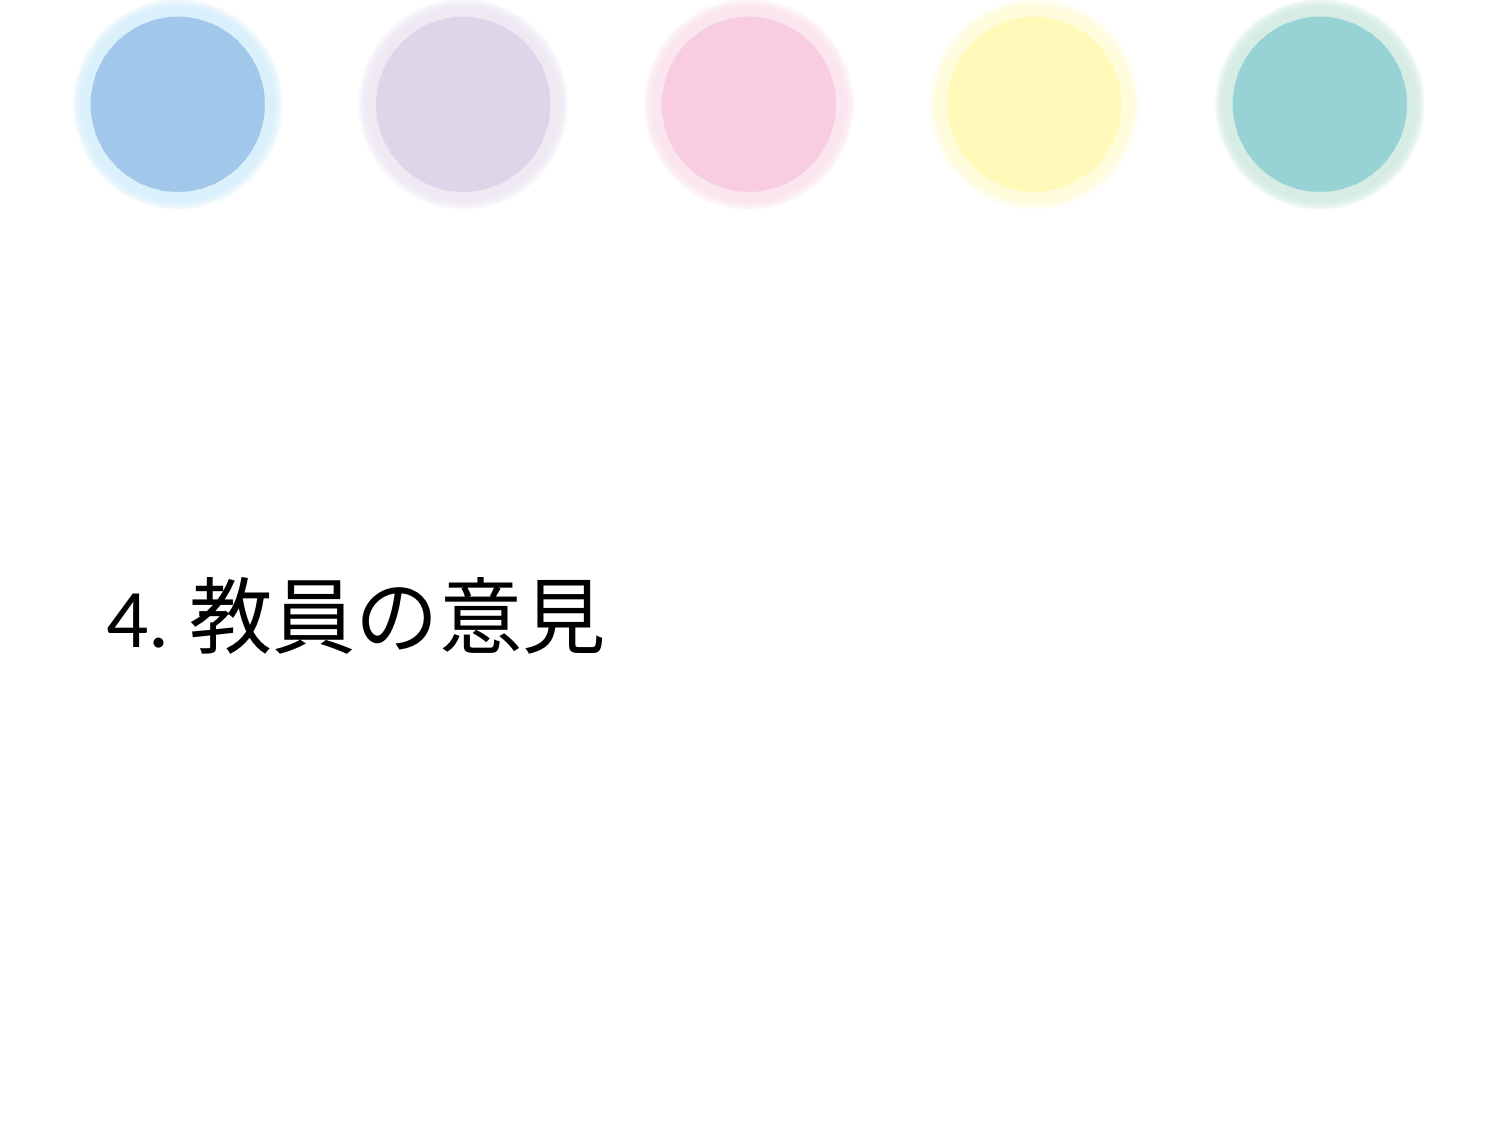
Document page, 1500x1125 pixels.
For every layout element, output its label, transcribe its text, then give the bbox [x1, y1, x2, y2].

list 4.教員の意見 [91, 209, 1406, 1033]
picture [73, 0, 1424, 209]
